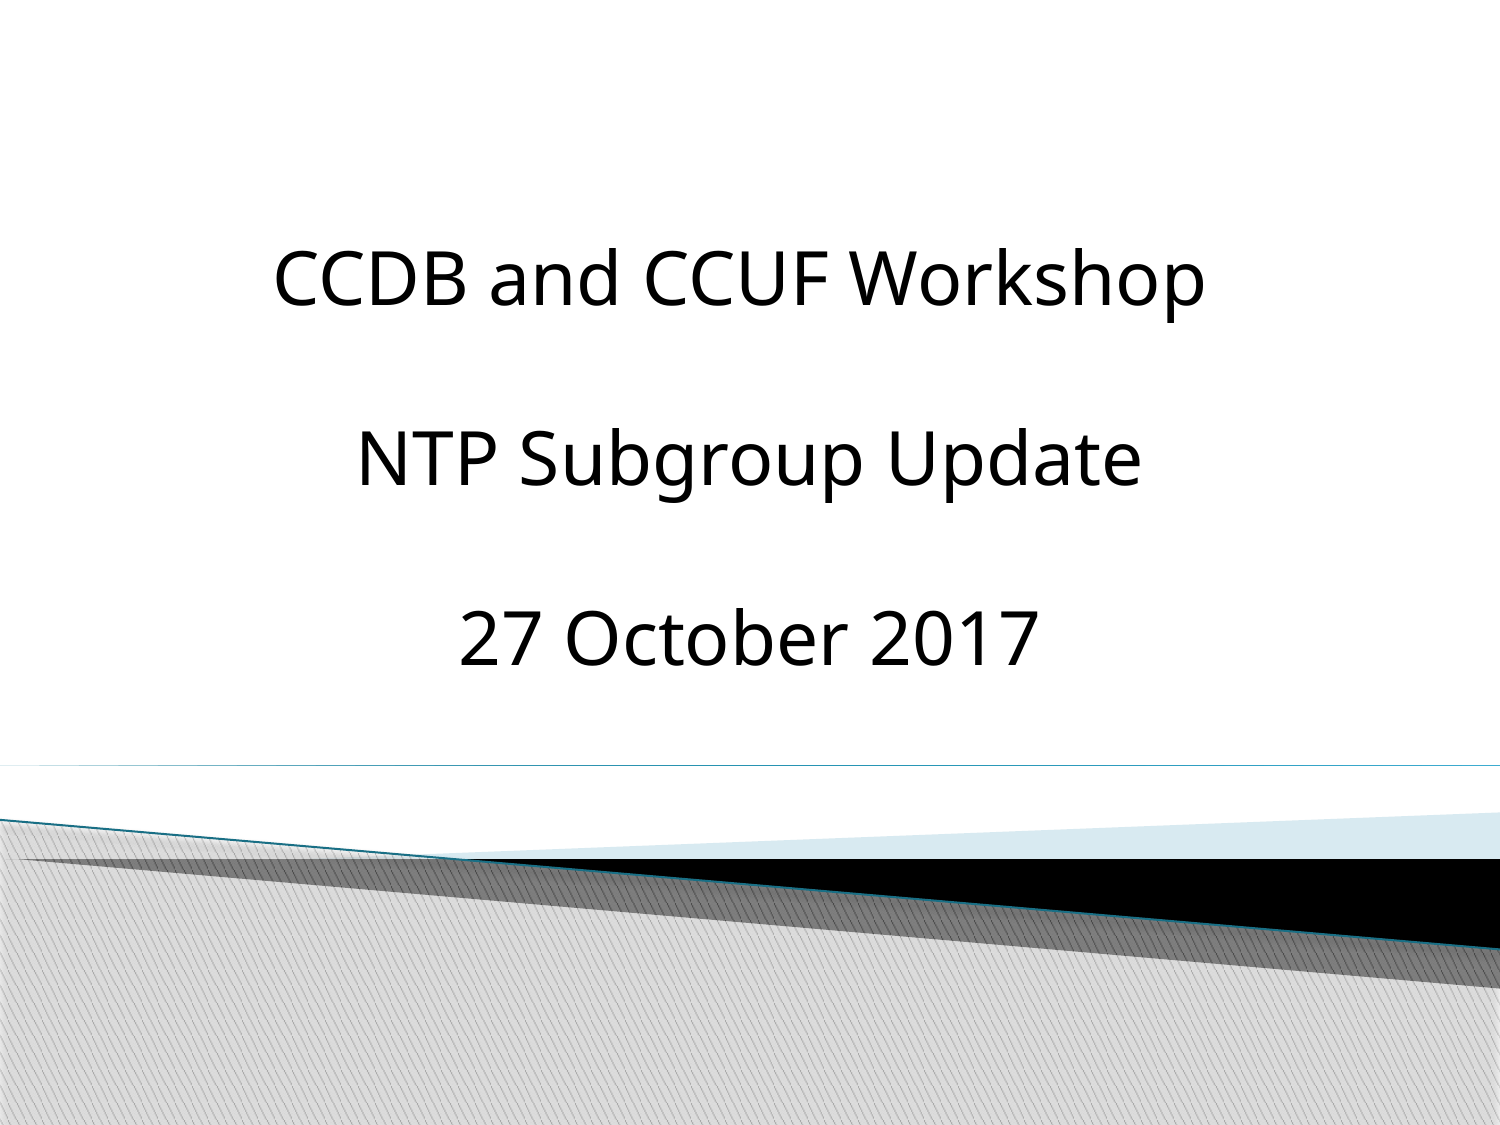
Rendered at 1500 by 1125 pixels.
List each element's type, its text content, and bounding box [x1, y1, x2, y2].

picture [5, 859, 1500, 989]
title CCDB and CCUF Workshop NTP Subgroup Update 27 October 2017 [112, 200, 1388, 688]
